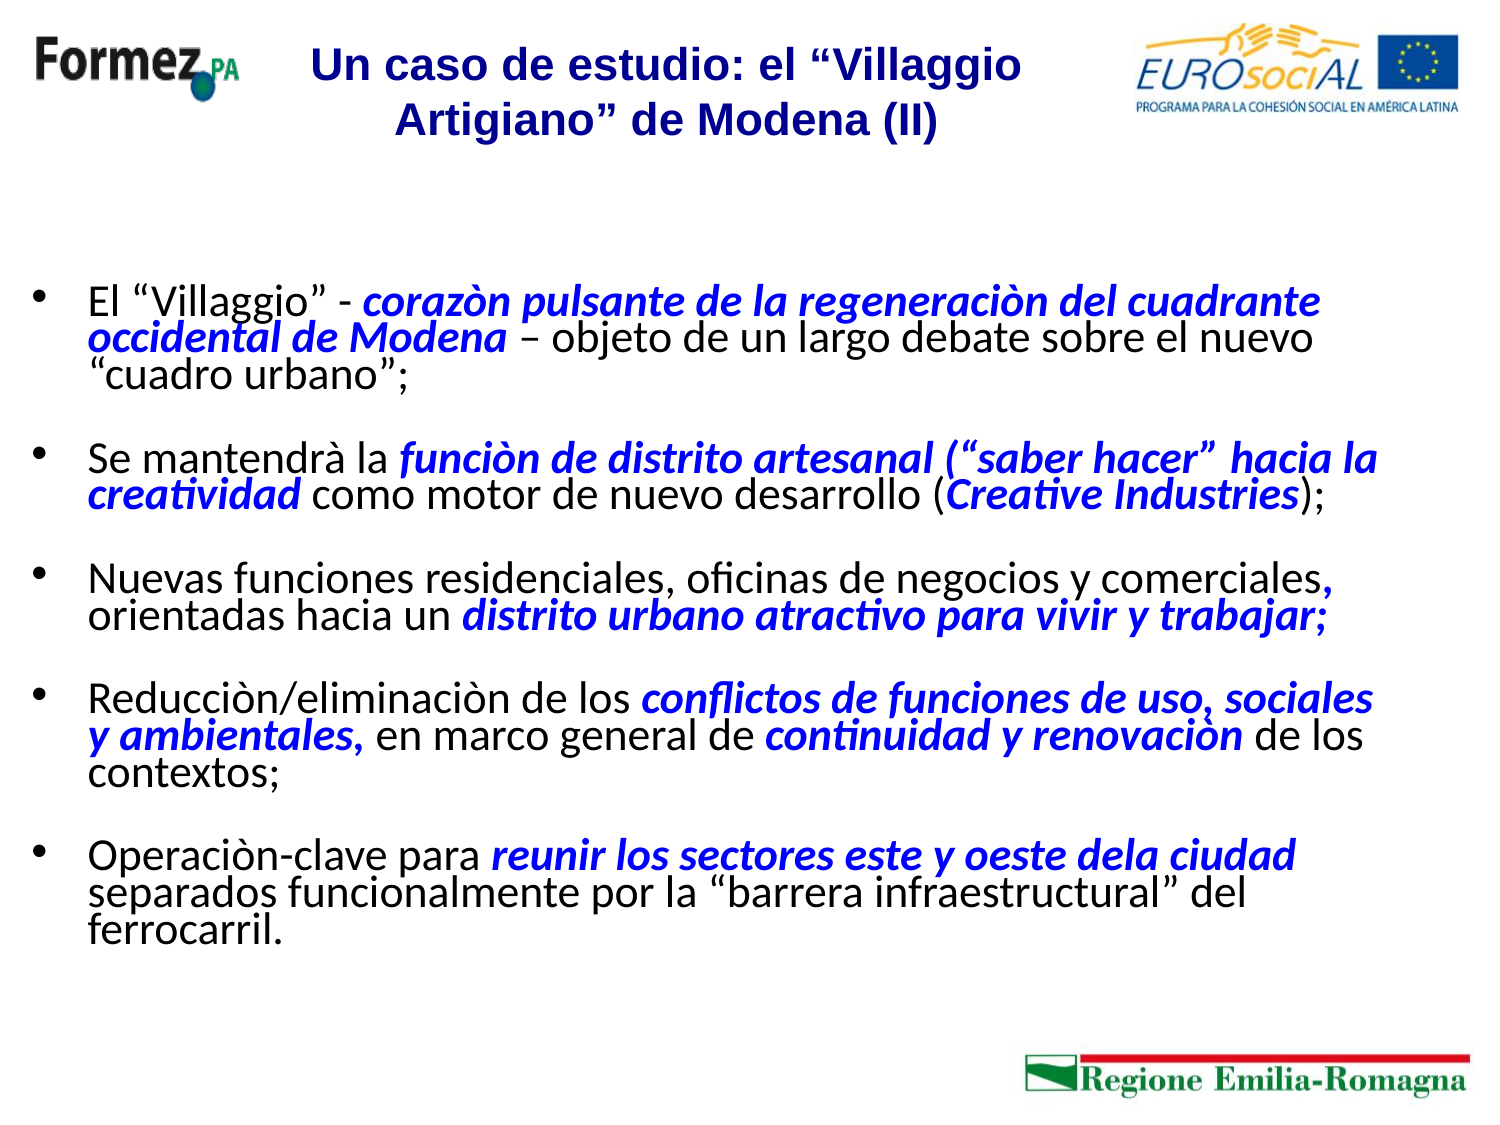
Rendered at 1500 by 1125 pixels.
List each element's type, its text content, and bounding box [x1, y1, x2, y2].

picture [1009, 1042, 1483, 1113]
picture [32, 26, 241, 105]
text_box El “Villaggio” - corazòn pulsante de la regeneraciòn del cuadrante occidental de Modena – objeto de un largo debate sobre el nuevo “cuadro urbano”; Se mantendrà la funciòn de distrito artesanal (“saber hacer” hacia la creatividad como motor de nuevo desarrollo (Creative Industries); Nuevas funciones residenciales, oficinas de negocios y comerciales, orientadas hacia un distrito urbano atractivo para vivir y trabajar; Reducciòn/eliminaciòn de los conflictos de funciones de uso, sociales y ambientales, en marco general de continuidad y renovaciòn de los contextos; Operaciòn-clave para reunir los sectores este y oeste dela ciudad separados funcionalmente por la “barrera infraestructural” del ferrocarril. [16, 214, 1417, 965]
text_box Un caso de estudio: el “Villaggio Artigiano” de Modena (II) [198, 26, 1135, 152]
picture [1134, 23, 1460, 113]
